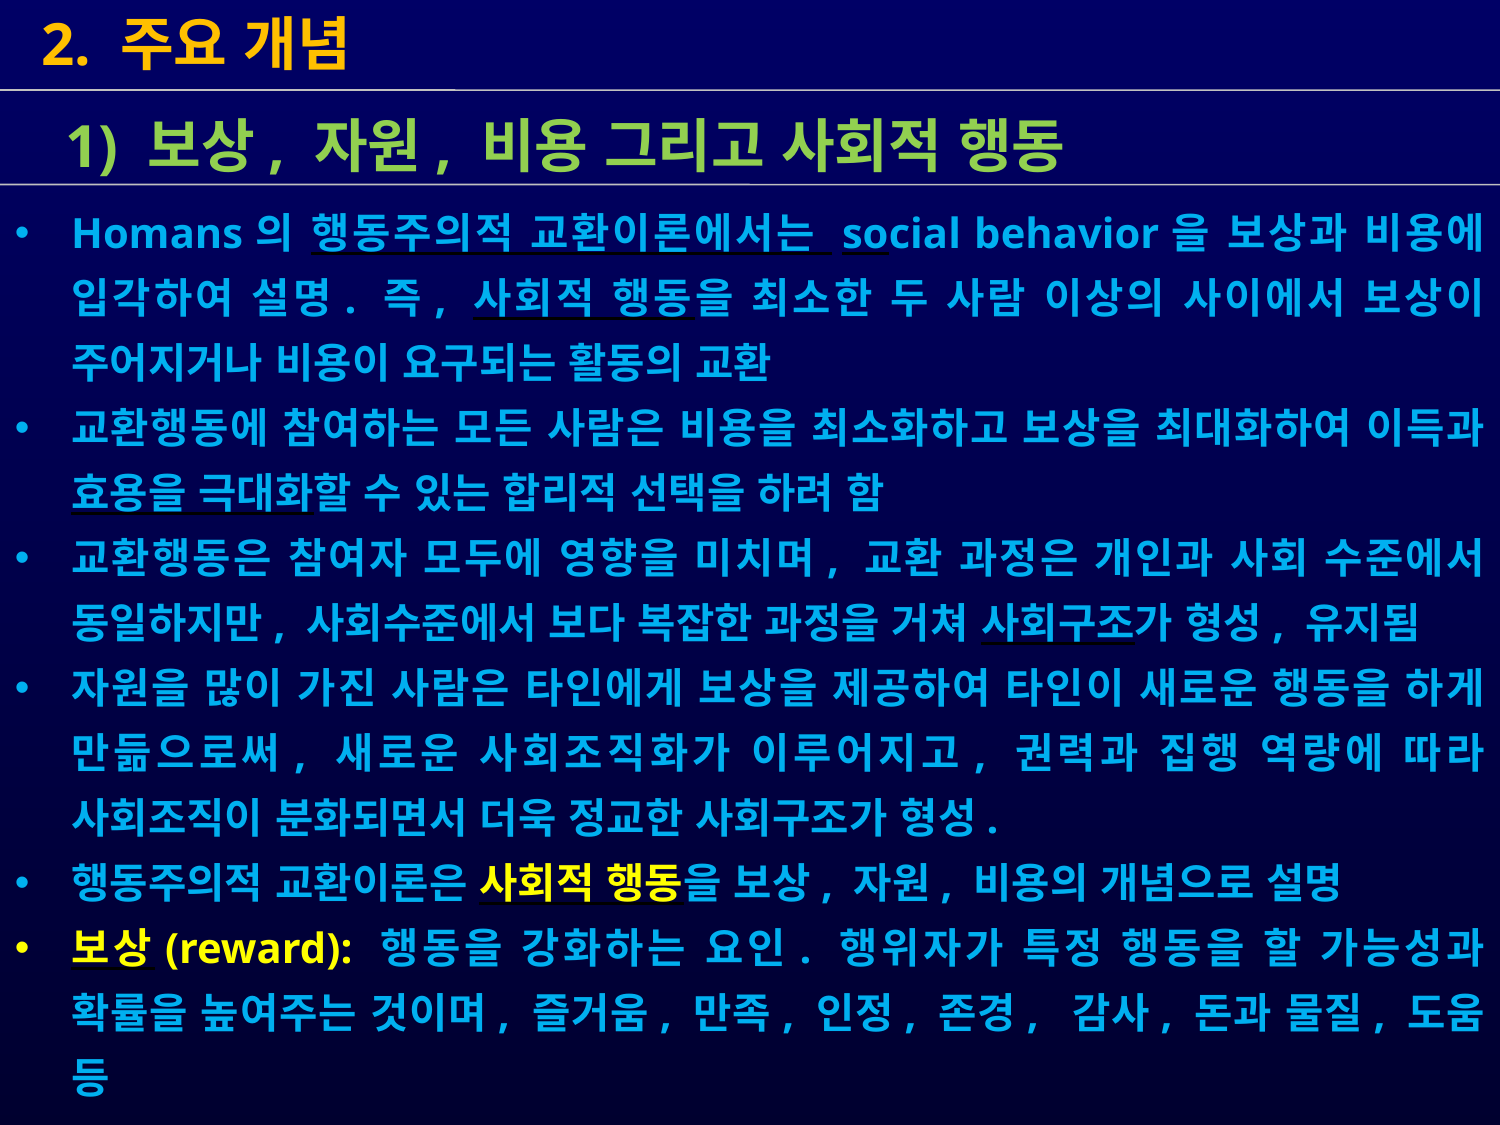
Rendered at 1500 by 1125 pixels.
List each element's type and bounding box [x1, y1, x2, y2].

text_box [0, 0, 1500, 1044]
